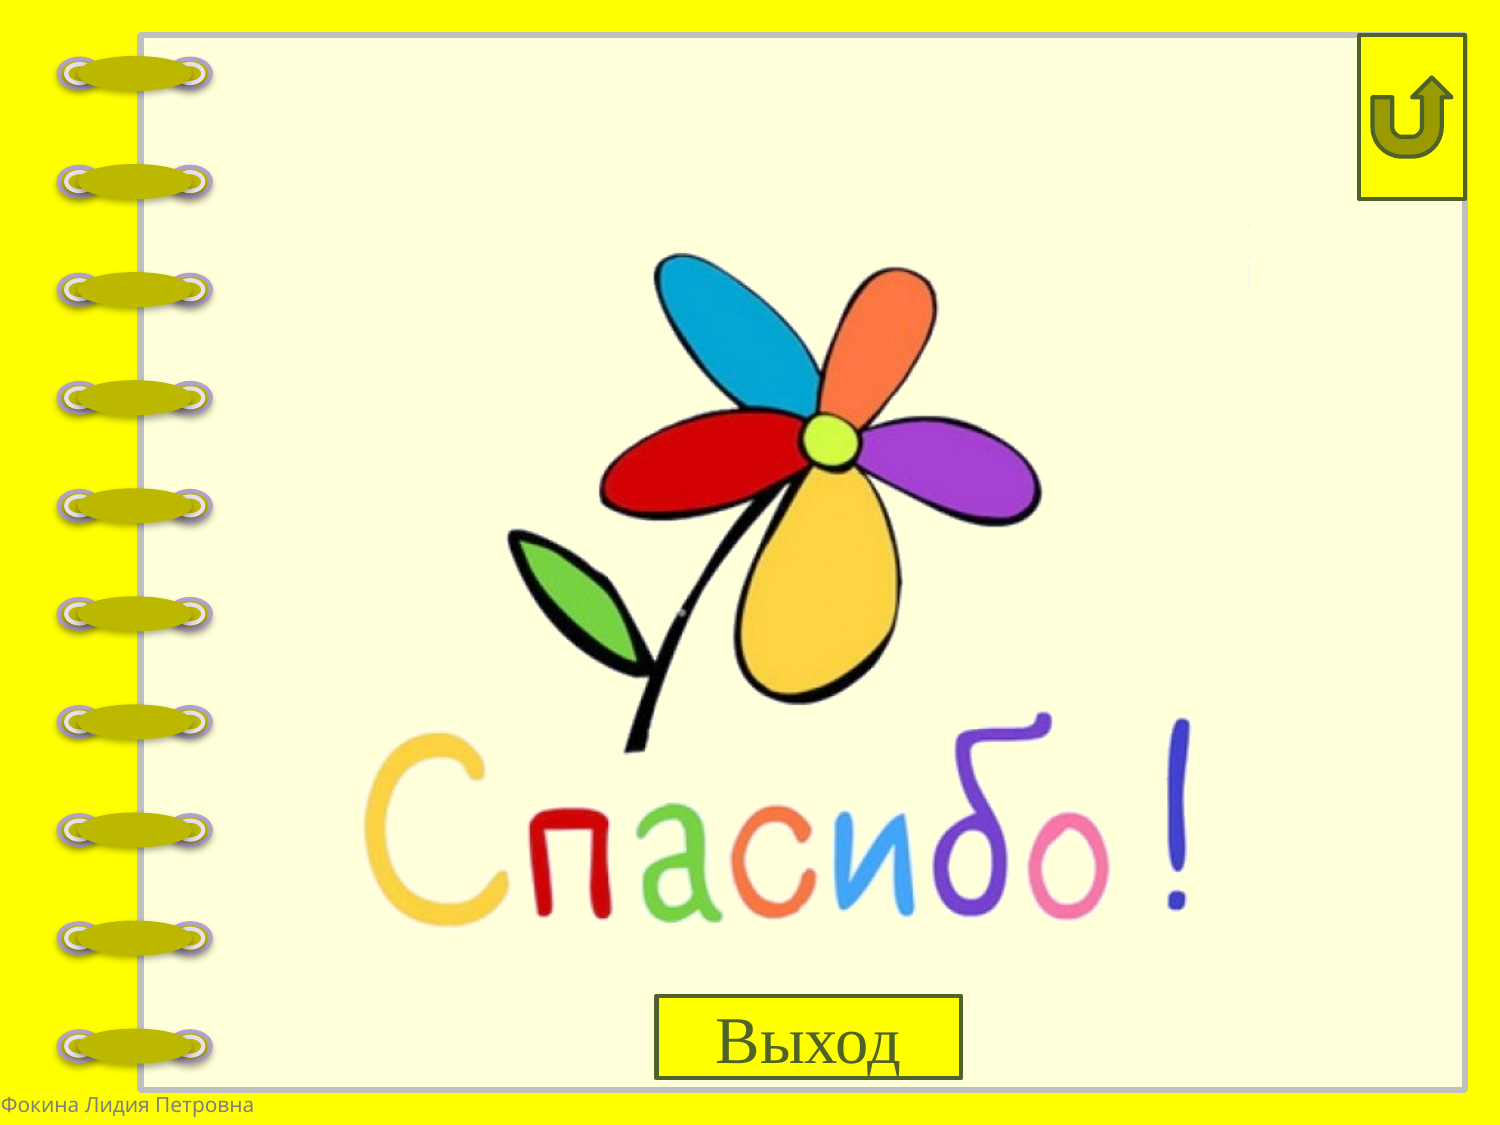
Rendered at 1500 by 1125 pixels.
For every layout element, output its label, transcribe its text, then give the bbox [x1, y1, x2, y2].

text_box [1357, 33, 1467, 201]
picture [304, 216, 1251, 951]
text_box Выход [654, 994, 963, 1080]
